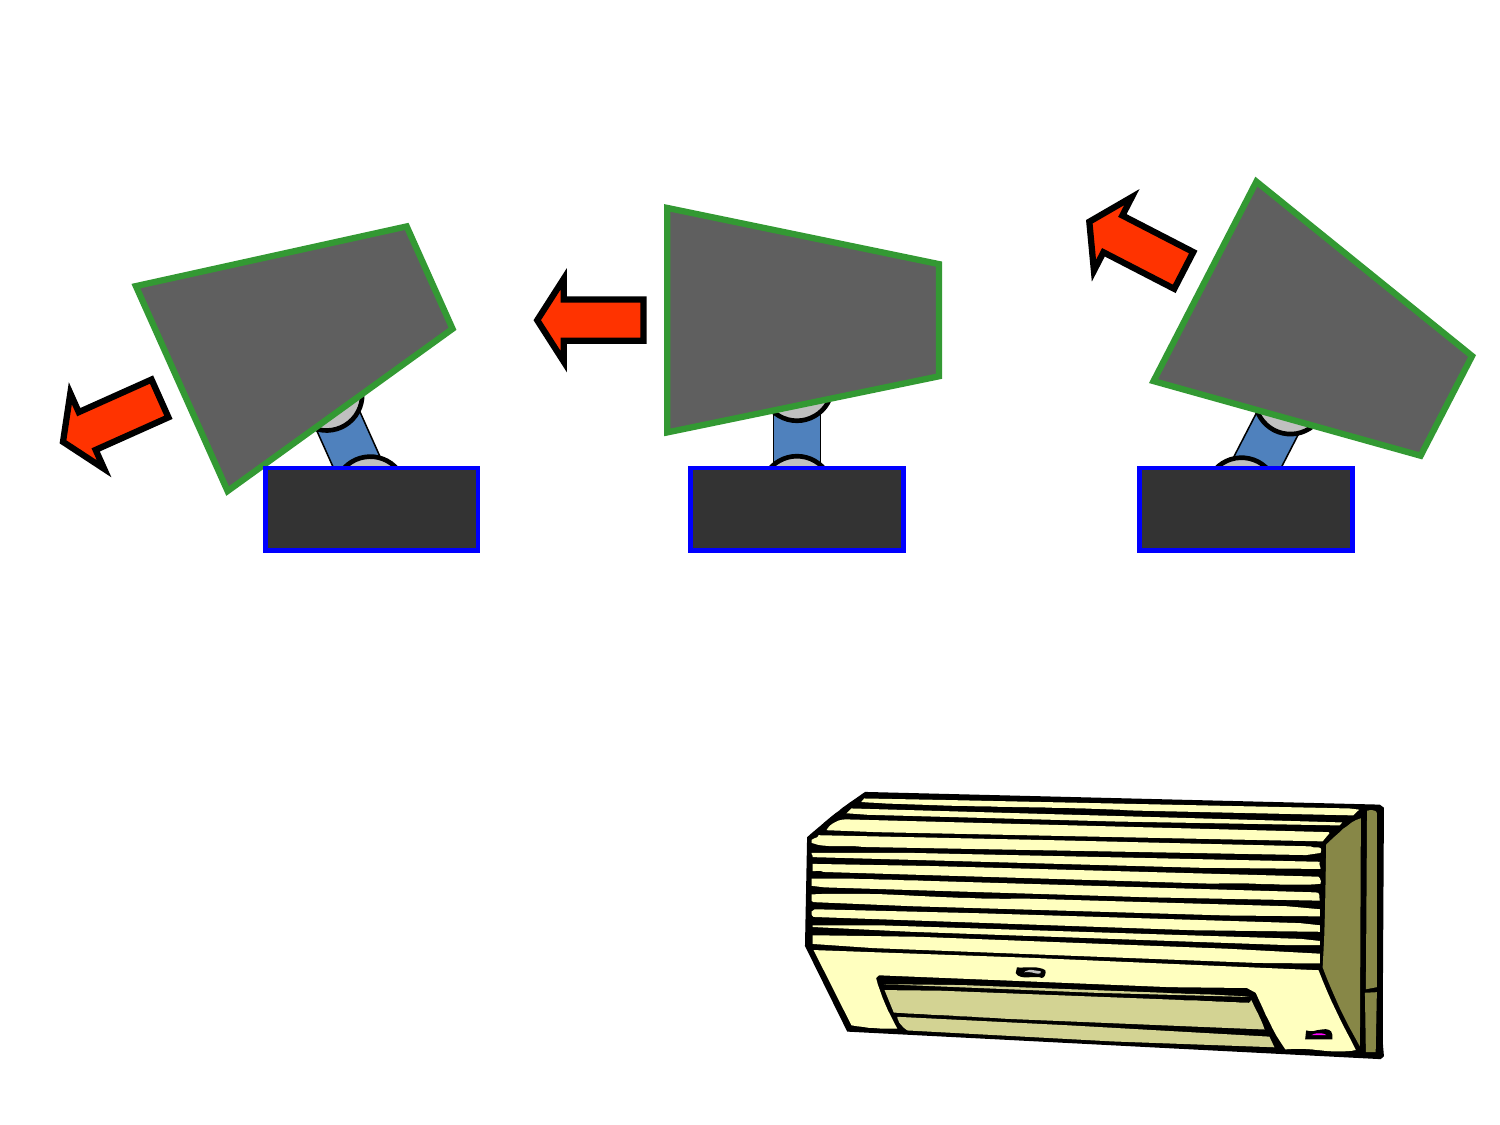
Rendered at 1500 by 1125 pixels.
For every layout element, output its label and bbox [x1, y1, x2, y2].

text_box [1045, 195, 1448, 551]
text_box [536, 207, 939, 551]
text_box [64, 243, 479, 563]
picture [804, 791, 1385, 1060]
